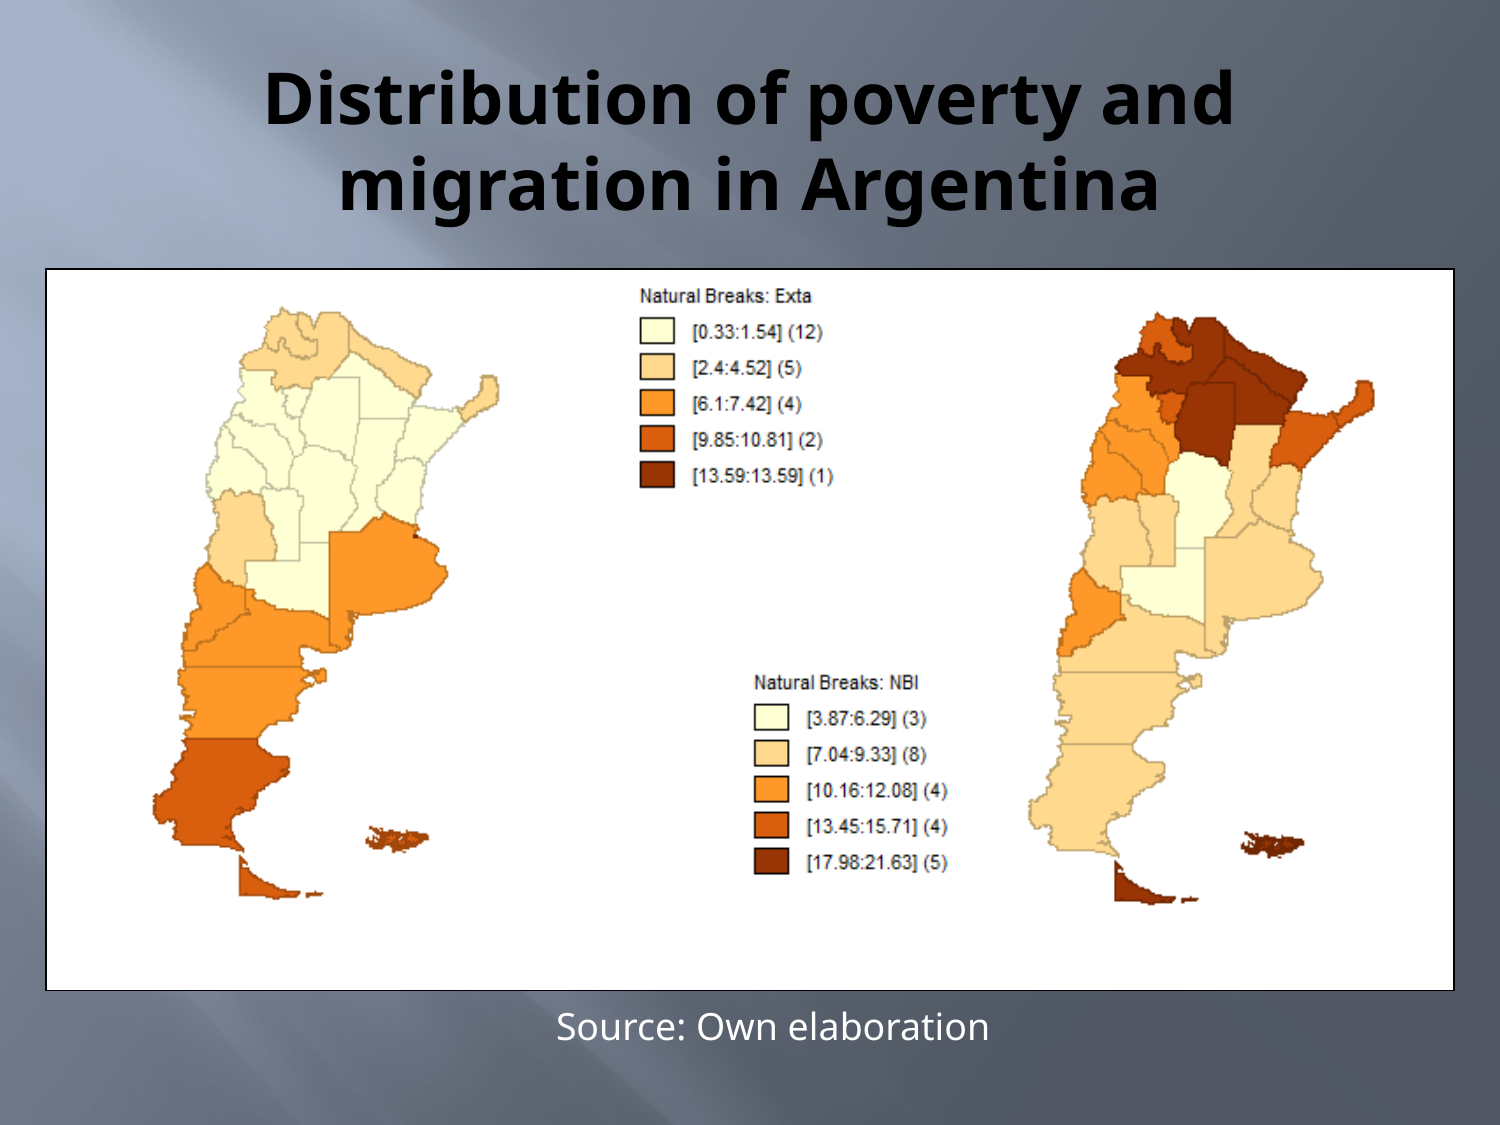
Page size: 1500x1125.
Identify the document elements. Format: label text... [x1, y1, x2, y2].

text_box Source: Own elaboration [503, 1033, 1043, 1056]
title Distribution of poverty and migration in Argentina [75, 45, 1425, 233]
picture [46, 269, 1454, 990]
